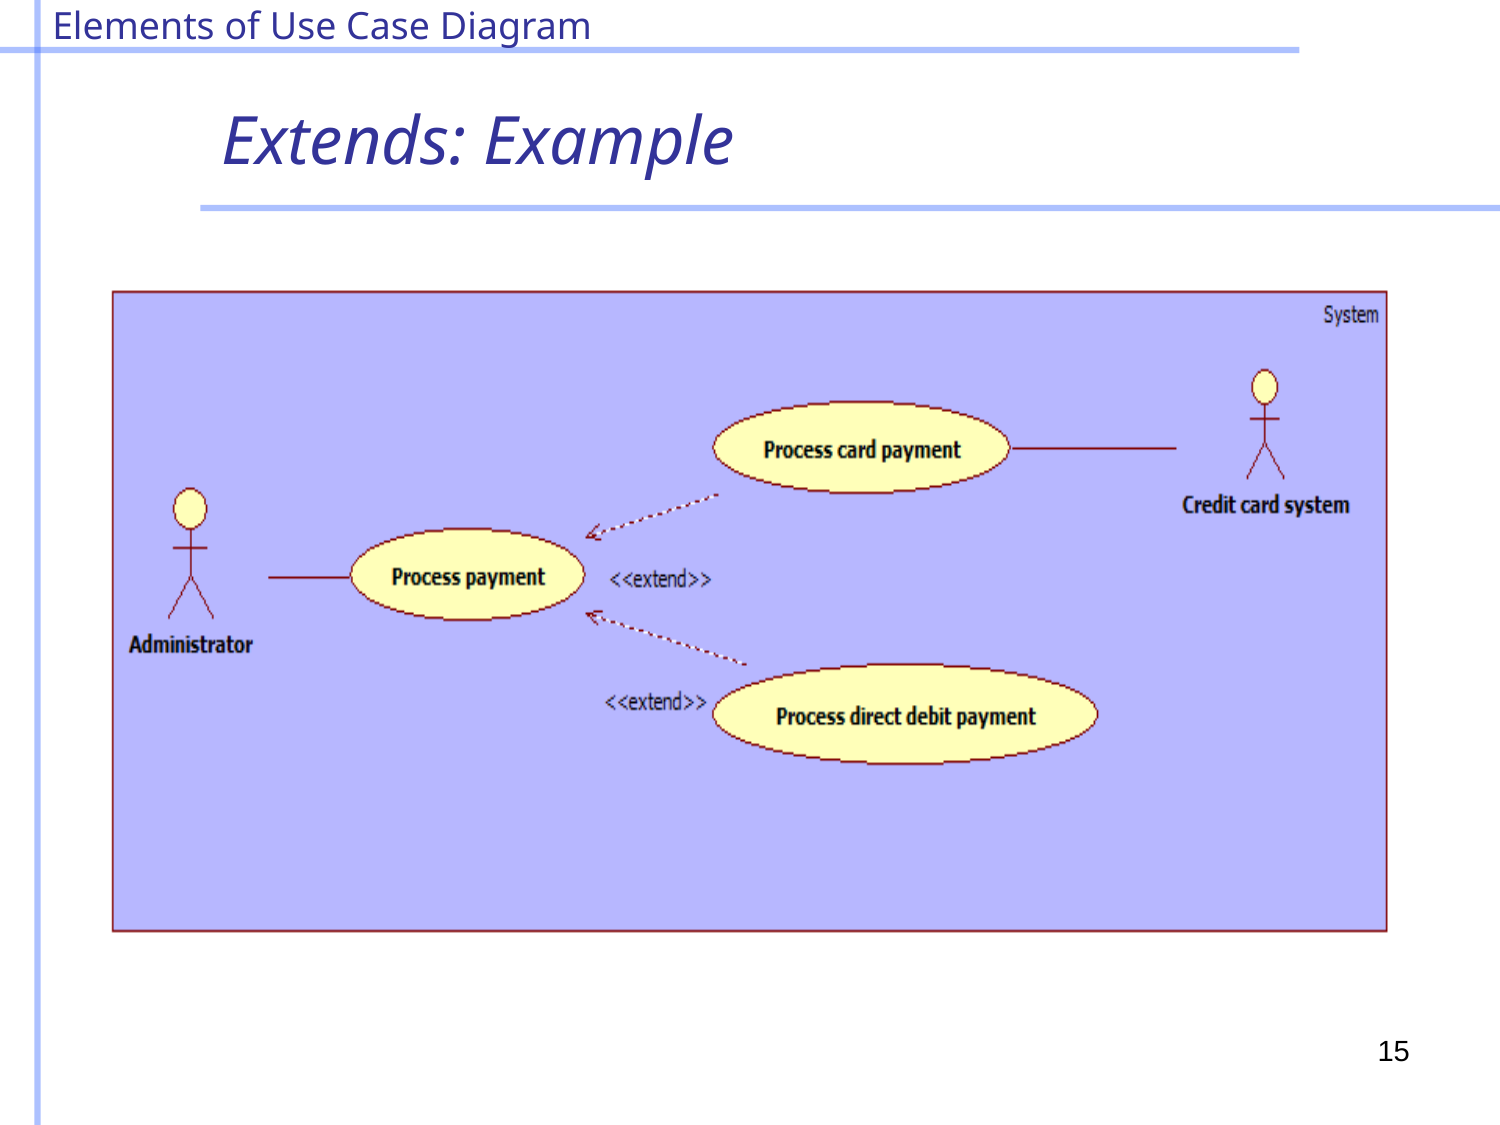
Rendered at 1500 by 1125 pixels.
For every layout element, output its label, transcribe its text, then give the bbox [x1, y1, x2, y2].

slide_number 15 [1074, 1024, 1426, 1103]
text_box Extends: Example [206, 90, 1500, 185]
text_box Elements of Use Case Diagram [37, 0, 1267, 55]
picture [80, 249, 1419, 976]
